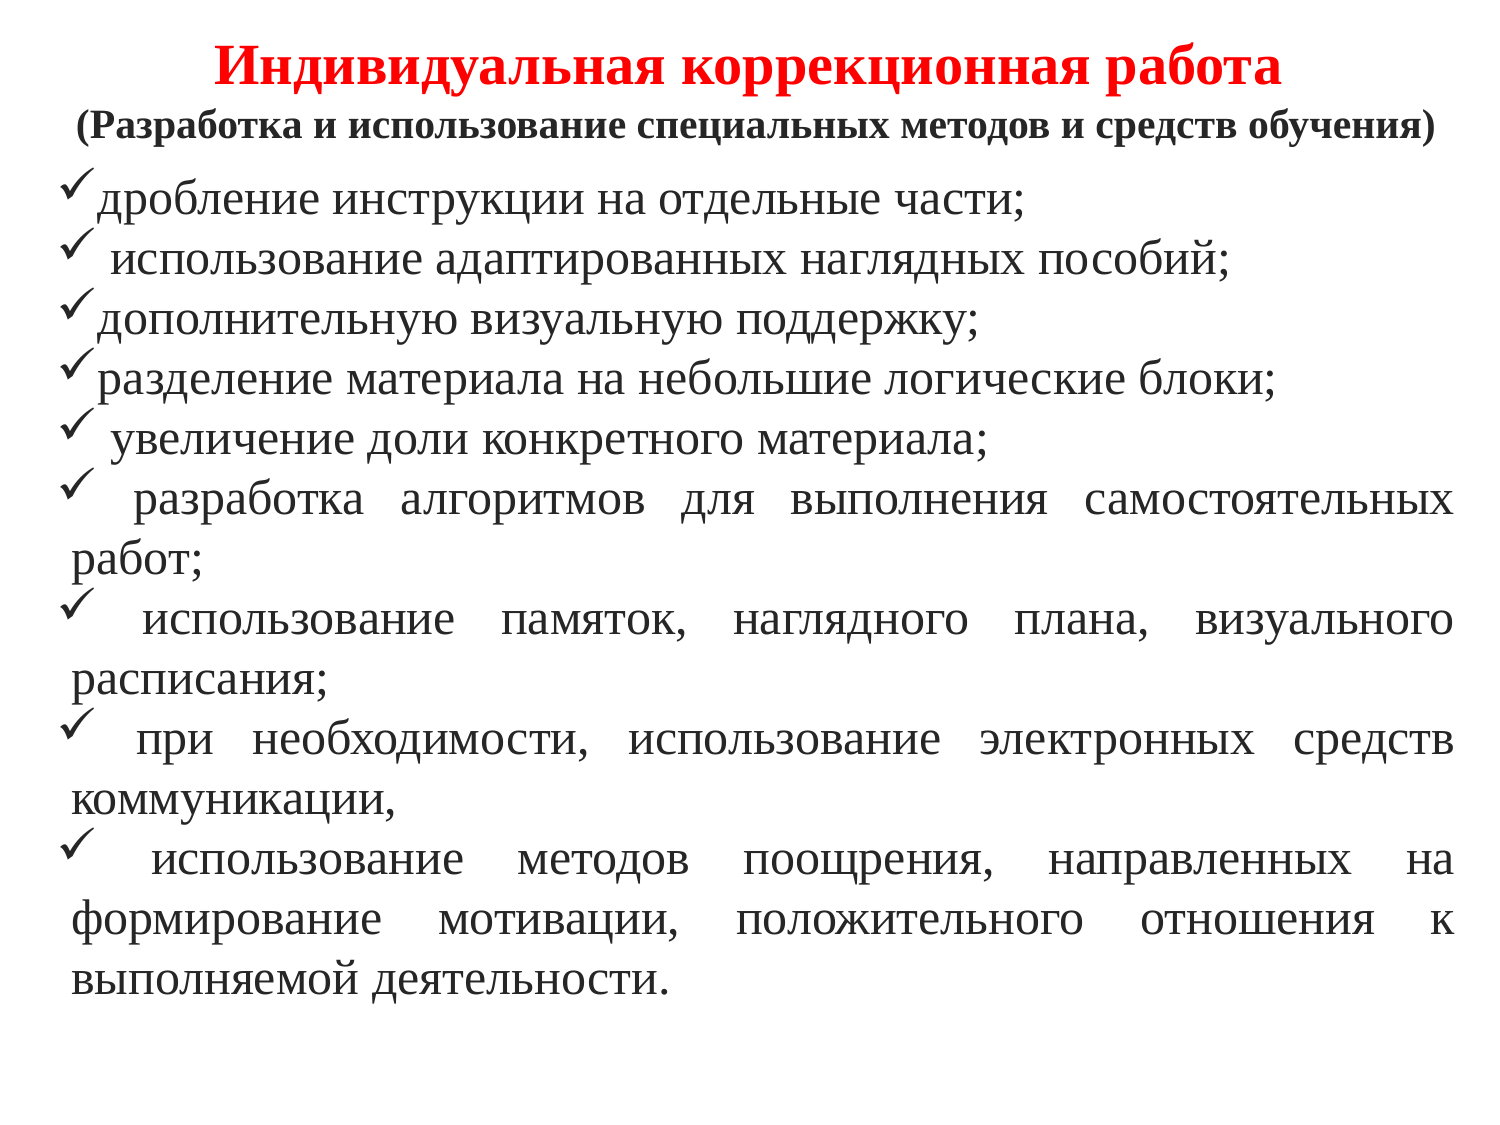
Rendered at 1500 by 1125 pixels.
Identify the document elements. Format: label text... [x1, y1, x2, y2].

list Индивидуальная коррекционная работа (Разработка и использование специальных методов и средств обучения) дробление инструкции на отдельные части; использование адаптированных наглядных пособий; дополнительную визуальную поддержку; разделение материала на небольшие логические блоки; увеличение доли конкретного материала; разработка алгоритмов для выполнения самостоятельных работ; использование памяток, наглядного плана, визуального расписания; при необходимости, использование электронных средств коммуникации, использование методов поощрения, направленных на формирование мотивации, положительного отношения к выполняемой деятельности. [41, 19, 1471, 1094]
